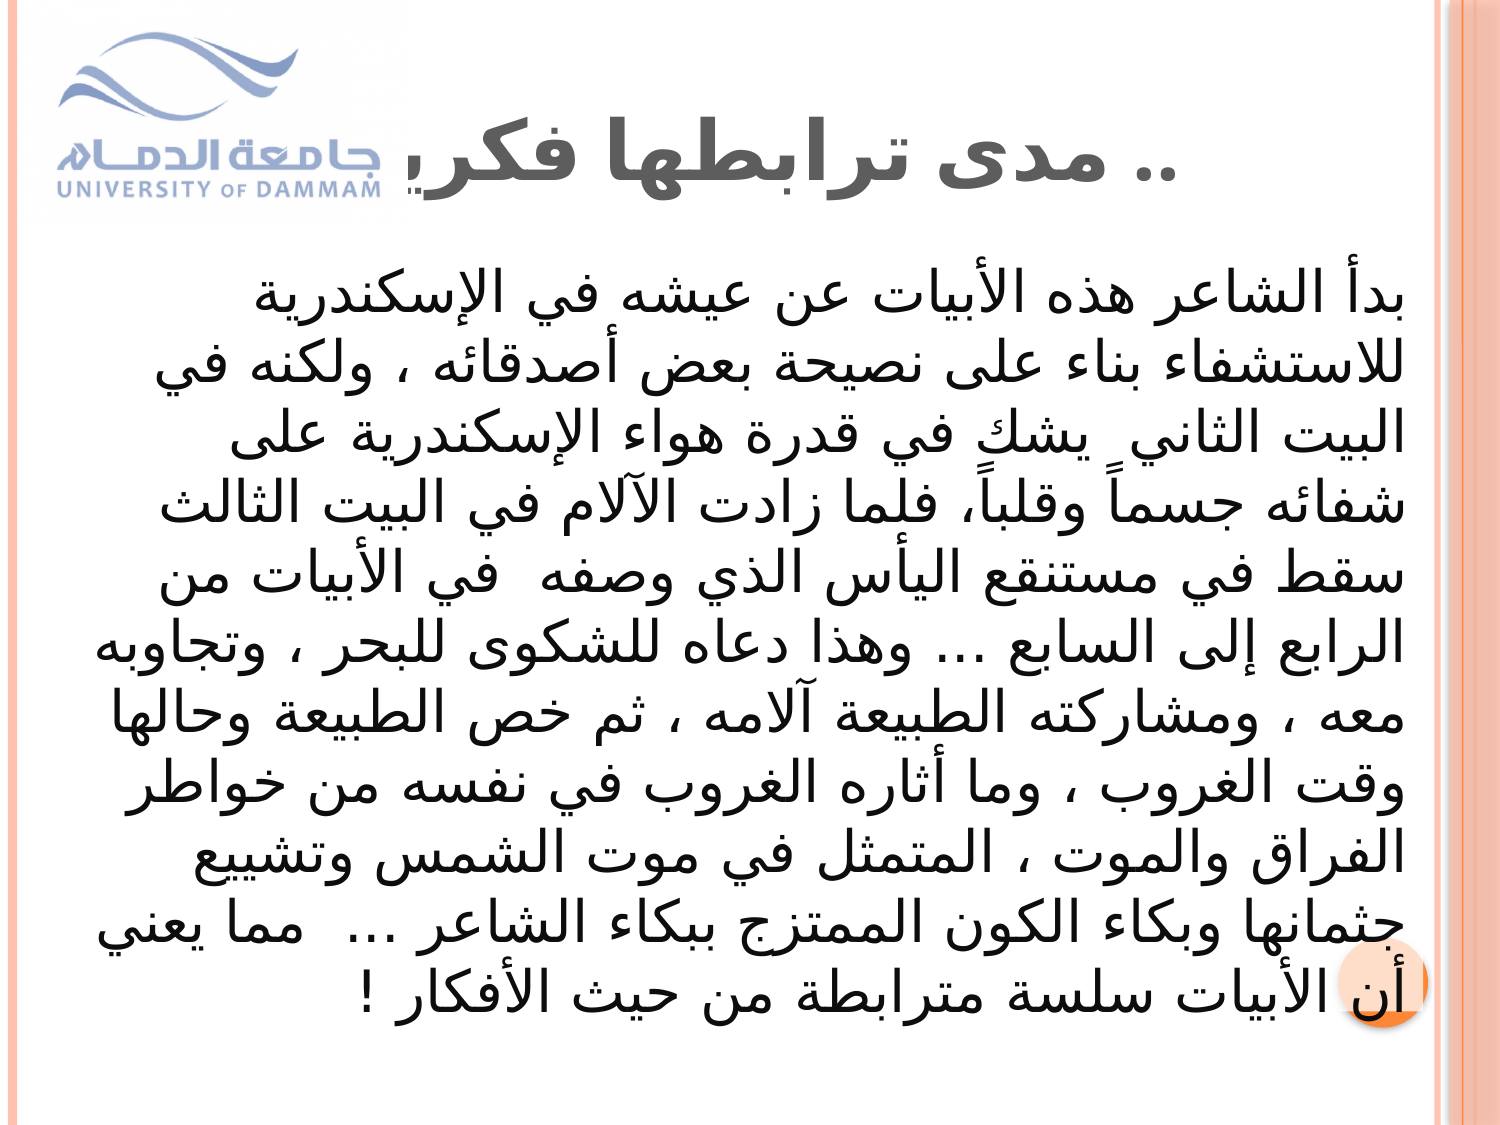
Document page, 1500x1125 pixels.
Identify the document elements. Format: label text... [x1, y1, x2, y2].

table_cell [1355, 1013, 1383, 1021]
text_box .. مدى ترابطها فكرياً .. [413, 90, 1235, 205]
picture [23, 0, 408, 225]
text_box بدأ الشاعر هذه الأبيات عن عيشه في الإسكندرية للاستشفاء بناء على نصيحة بعض أصدقائه ، ولكنه في البيت الثاني يشك في قدرة هواء الإسكندرية على شفائه جسماً وقلباً، فلما زادت الآلام في البيت الثالث سقط في مستنقع اليأس الذي وصفه في الأبيات من الرابع إلى السابع ... وهذا دعاه للشكوى للبحر ، وتجاوبه معه ، ومشاركته الطبيعة آلامه ، ثم خص الطبيعة وحالها وقت الغروب ، وما أثاره الغروب في نفسه من خواطر الفراق والموت ، المتمثل في موت الشمس وتشييع جثمانها وبكاء الكون الممتزج ببكاء الشاعر ... مما يعني أن الأبيات سلسة مترابطة من حيث الأفكار ! [63, 265, 1425, 1013]
